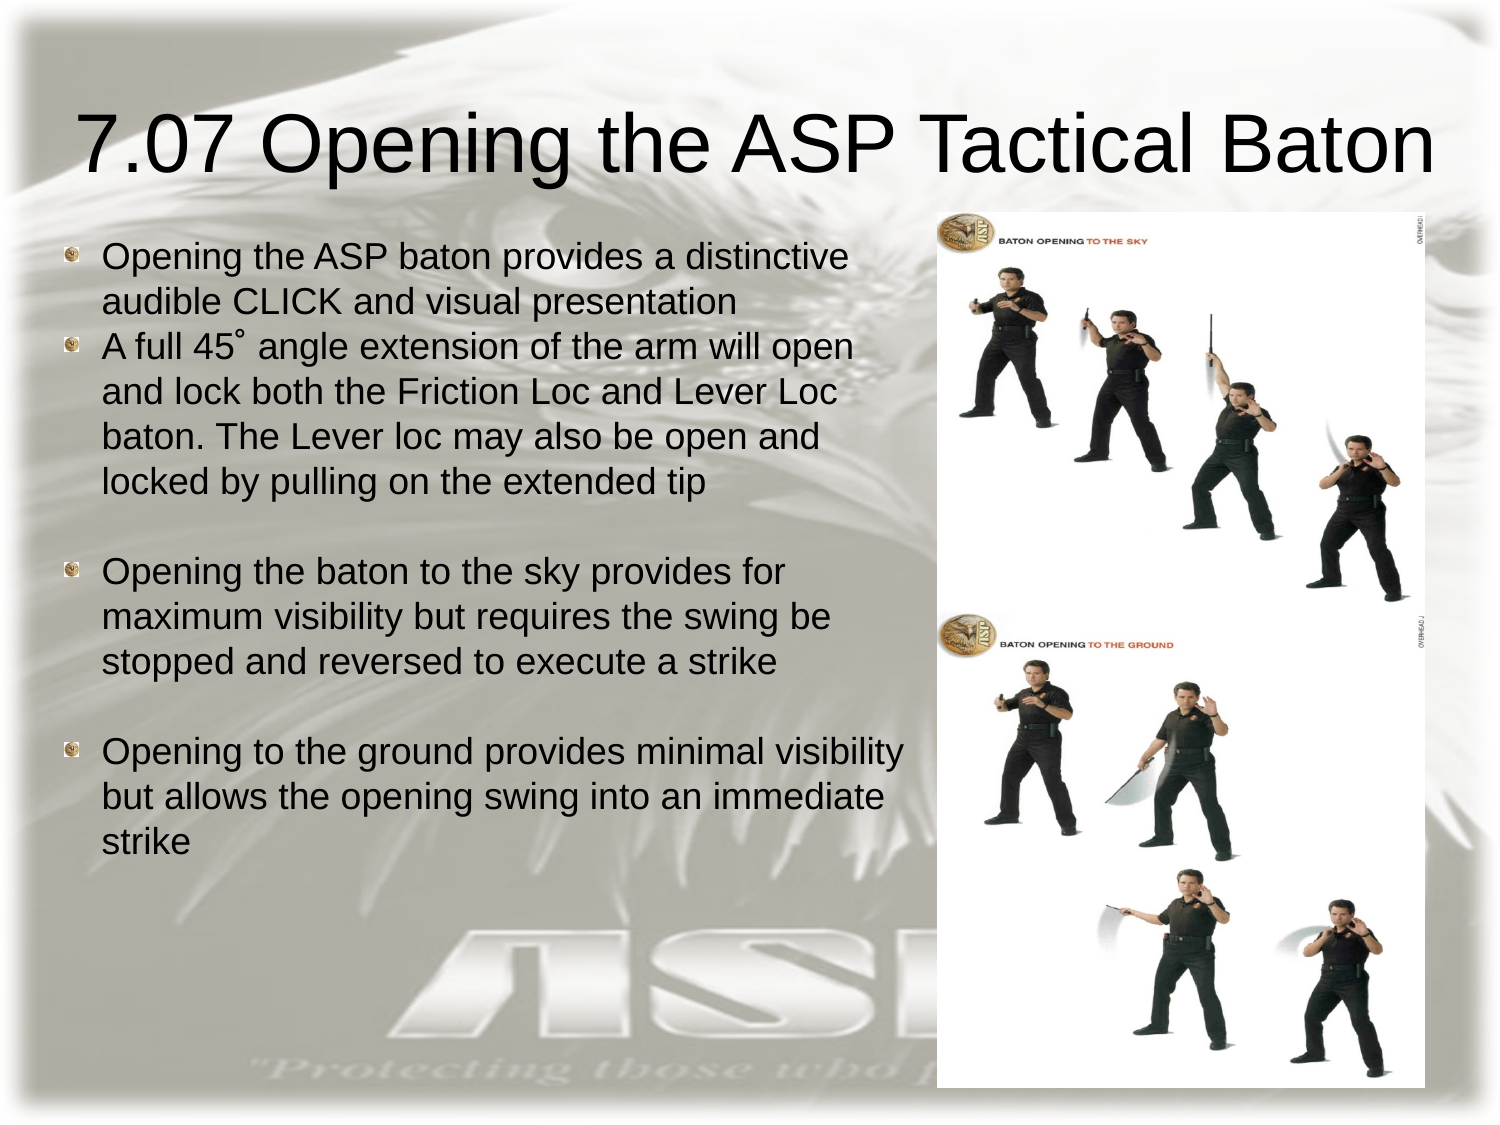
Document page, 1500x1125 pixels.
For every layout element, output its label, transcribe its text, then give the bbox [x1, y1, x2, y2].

picture [64, 562, 79, 577]
picture [64, 247, 79, 262]
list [937, 612, 1426, 1088]
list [937, 212, 1426, 612]
picture [64, 742, 79, 757]
text_box Opening the ASP baton provides a distinctive audible CLICK and visual presentation A full 45˚ angle extension of the arm will open and lock both the Friction Loc and Lever Loc baton. The Lever loc may also be open and locked by pulling on the extended tip Opening the baton to the sky provides for maximum visibility but requires the swing be stopped and reversed to execute a strike Opening to the ground provides minimal visibility but allows the opening swing into an immediate strike [50, 224, 925, 870]
picture [64, 337, 79, 352]
title 7.07 Opening the ASP Tactical Baton [37, 45, 1475, 233]
